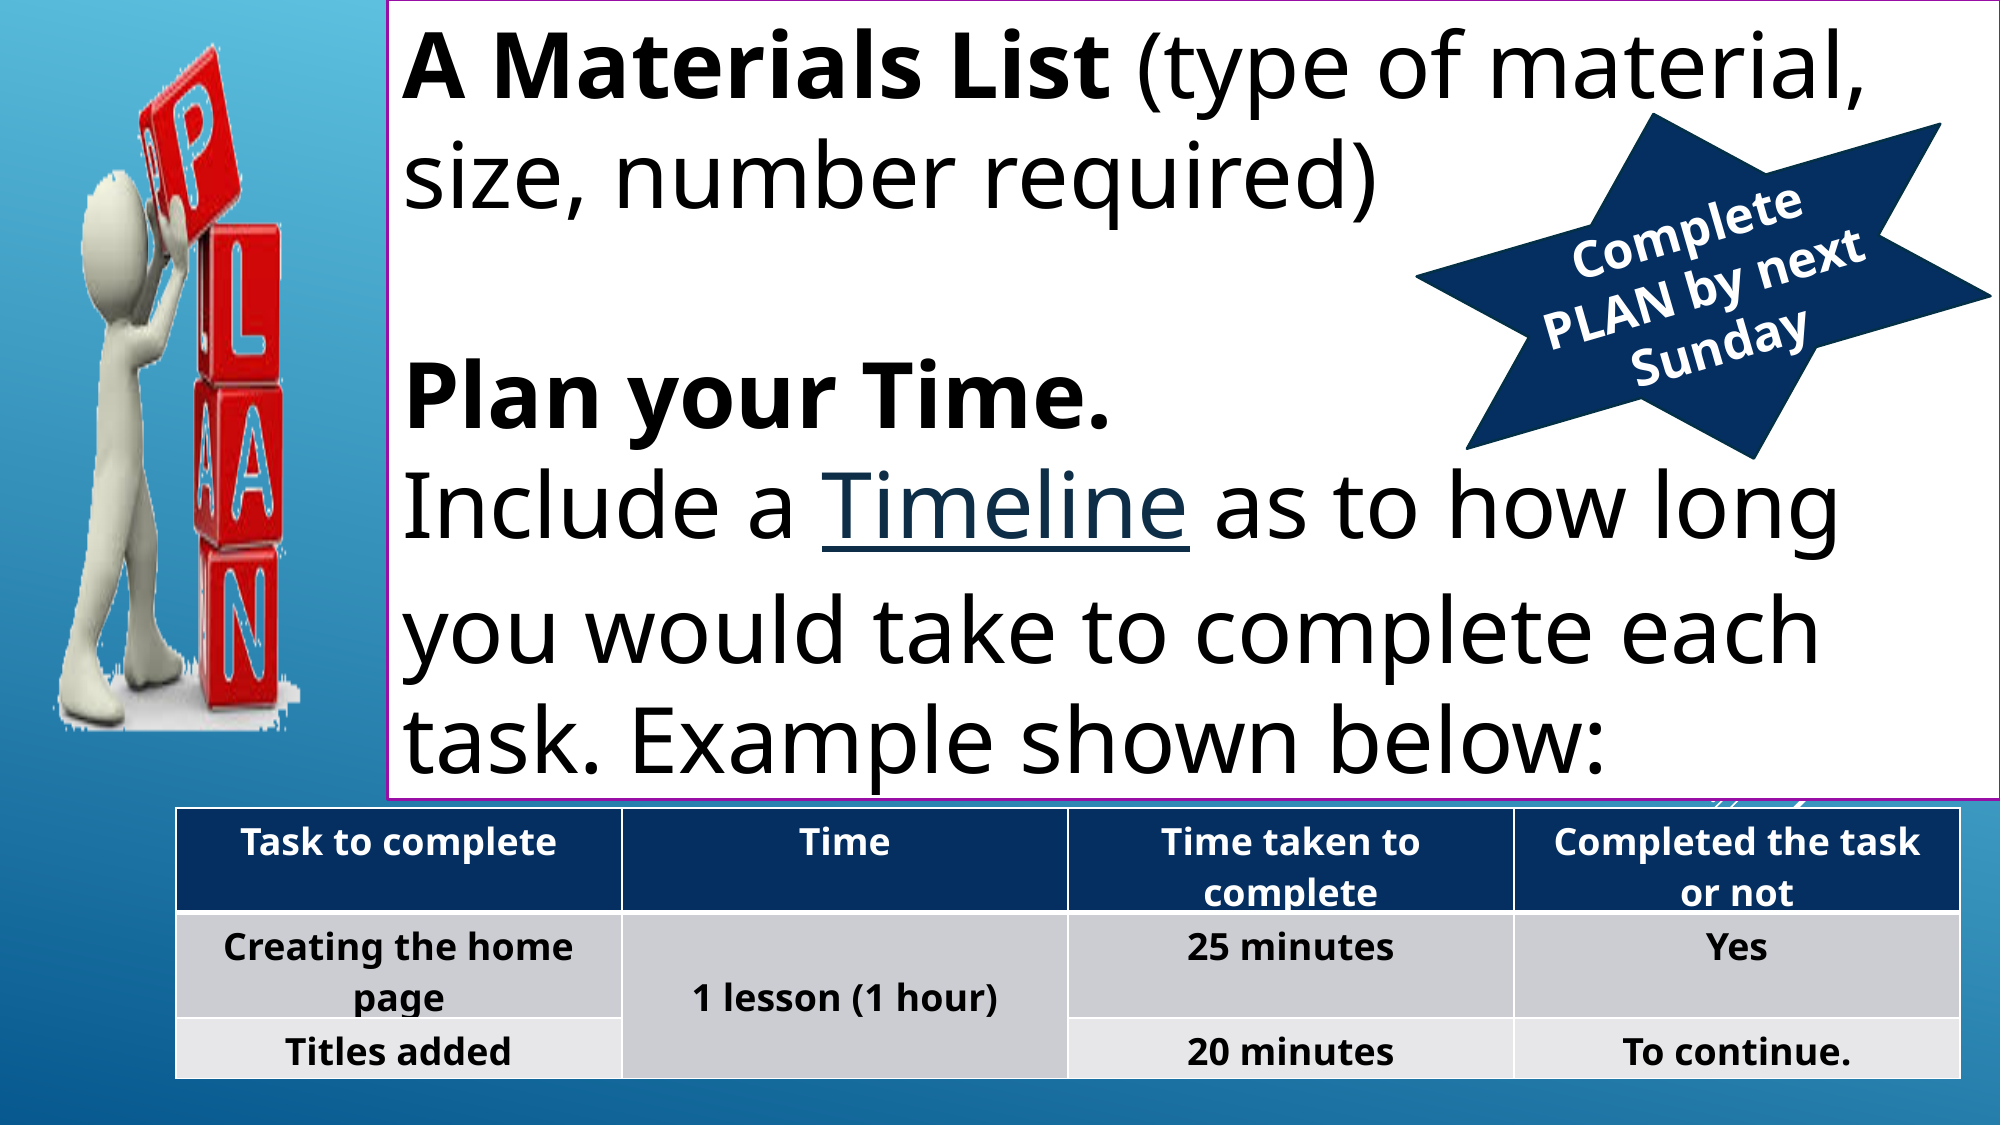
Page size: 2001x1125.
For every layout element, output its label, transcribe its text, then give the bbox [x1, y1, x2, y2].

table_cell 20 minutes [1069, 1019, 1513, 1078]
text_box A Materials List (type of material, size, number required) Plan your Time. Include a Timeline as to how long you would take to complete each task. Example shown below: [386, 0, 2000, 801]
table_cell 1 lesson (1 hour) [623, 915, 1067, 1078]
table_header Time [623, 809, 1067, 910]
table_header Time taken to complete [1069, 809, 1513, 910]
table_header Task to complete [177, 809, 621, 910]
table_cell 25 minutes [1069, 915, 1513, 1017]
table_cell Creating the home page [177, 915, 621, 1017]
table_cell To continue. [1515, 1019, 1959, 1078]
table_header Completed the task or not [1515, 809, 1959, 910]
text_box Complete PLAN by next Sunday [1415, 112, 1992, 460]
table_cell Yes [1515, 915, 1959, 1017]
picture [0, 0, 352, 792]
table_cell Titles added [177, 1019, 621, 1078]
